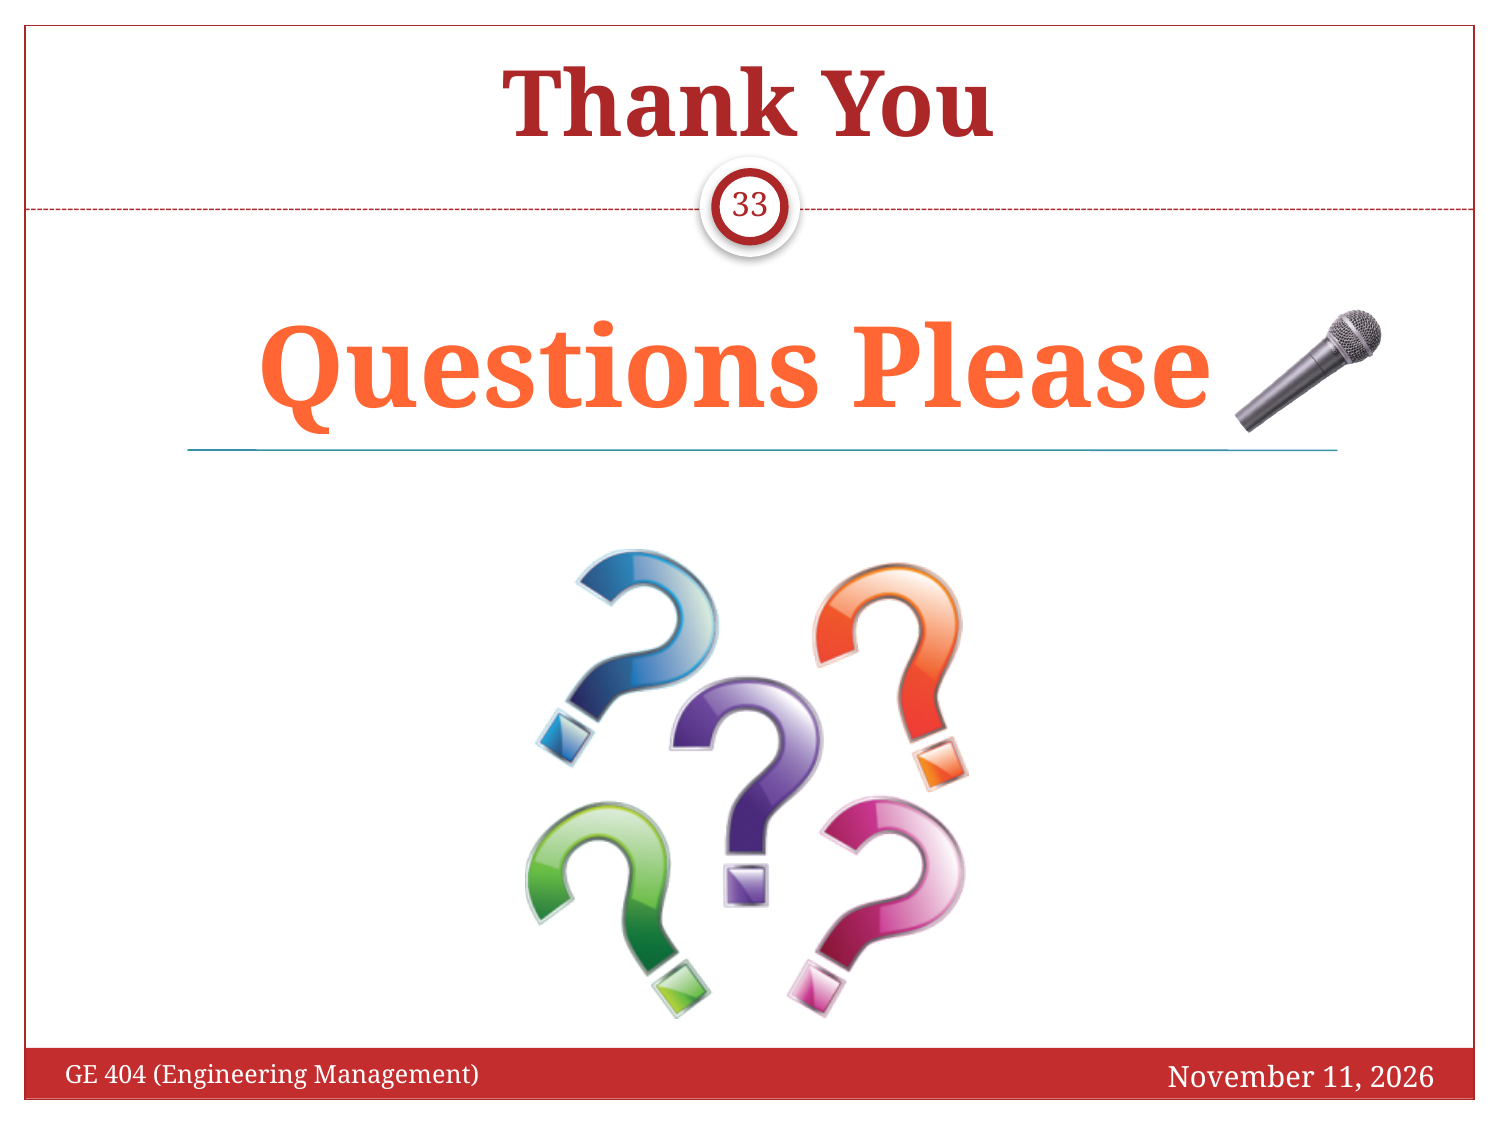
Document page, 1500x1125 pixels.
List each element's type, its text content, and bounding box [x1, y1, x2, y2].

footer GE 404 (Engineering Management) [50, 1051, 638, 1112]
slide_number 33 [712, 169, 788, 243]
picture [524, 549, 969, 1019]
text_box Questions Please [241, 287, 1230, 438]
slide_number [950, 1050, 1450, 1111]
title Thank You [49, 37, 1450, 163]
picture [1224, 299, 1391, 443]
